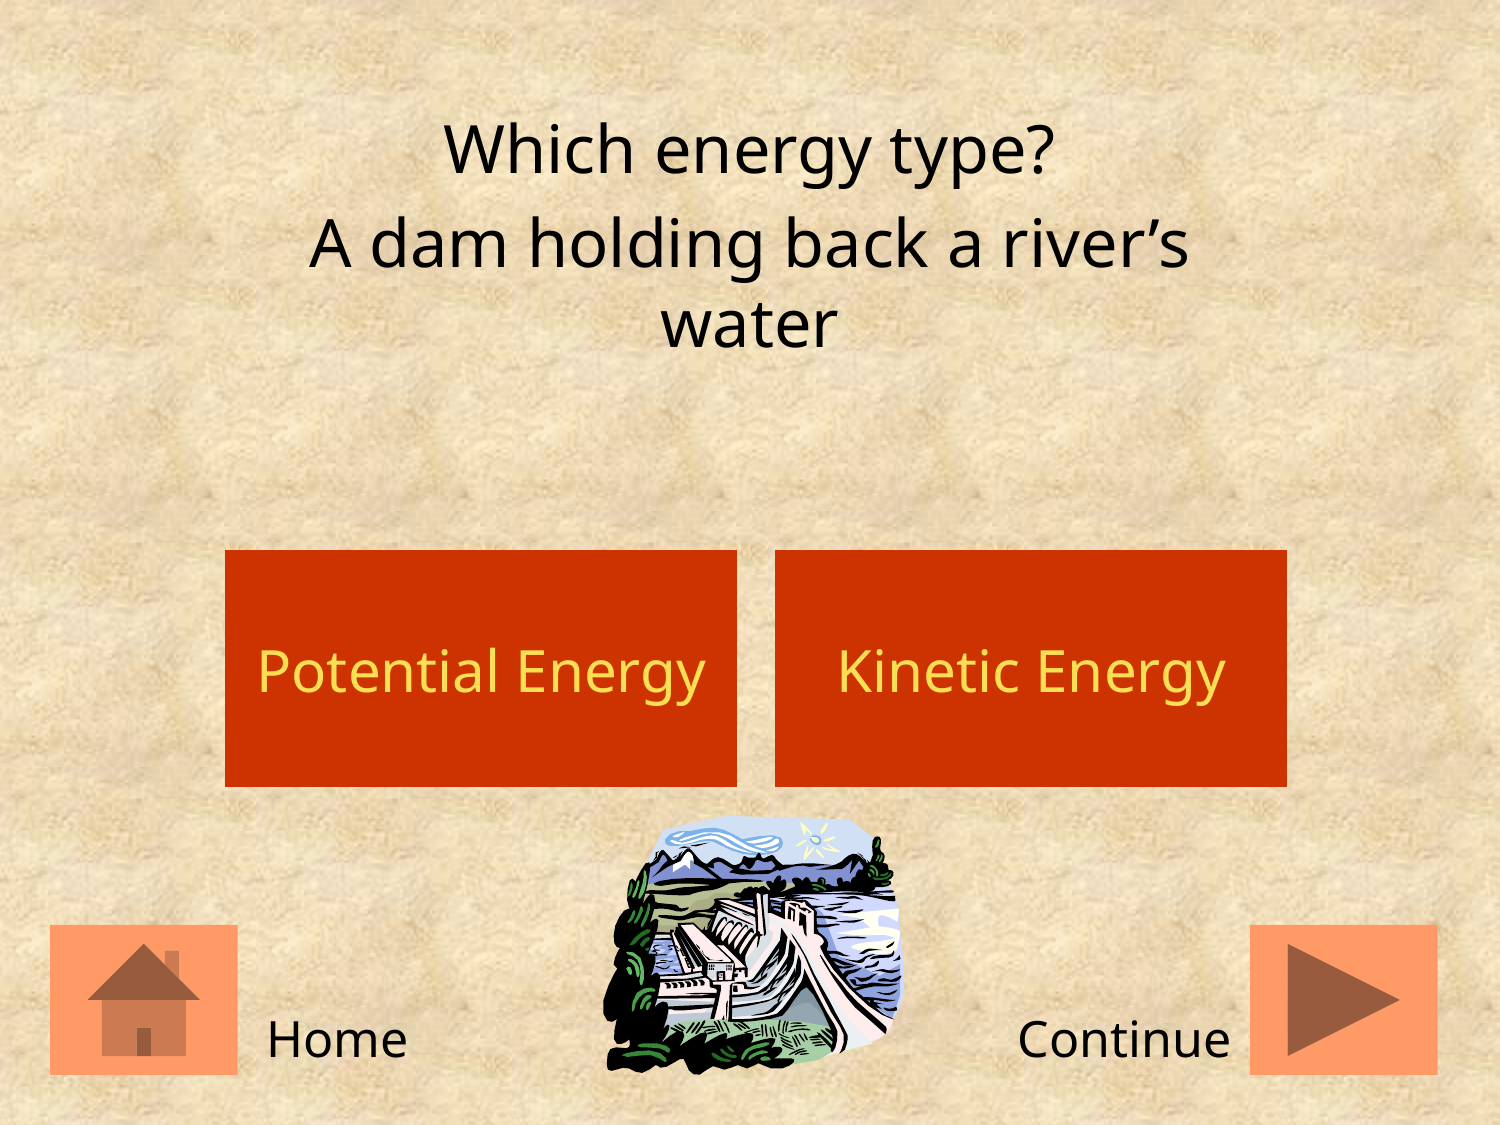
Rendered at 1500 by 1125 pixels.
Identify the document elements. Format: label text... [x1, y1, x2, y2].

text_box [50, 924, 238, 1075]
picture [0, 0, 1500, 1125]
text_box Which energy type? A dam holding back a river’s water [224, 99, 1275, 388]
text_box Home [249, 999, 425, 1075]
text_box Kinetic Energy [774, 549, 1288, 788]
text_box Potential Energy [224, 549, 738, 788]
text_box Continue [999, 999, 1250, 1075]
text_box [1250, 924, 1438, 1075]
